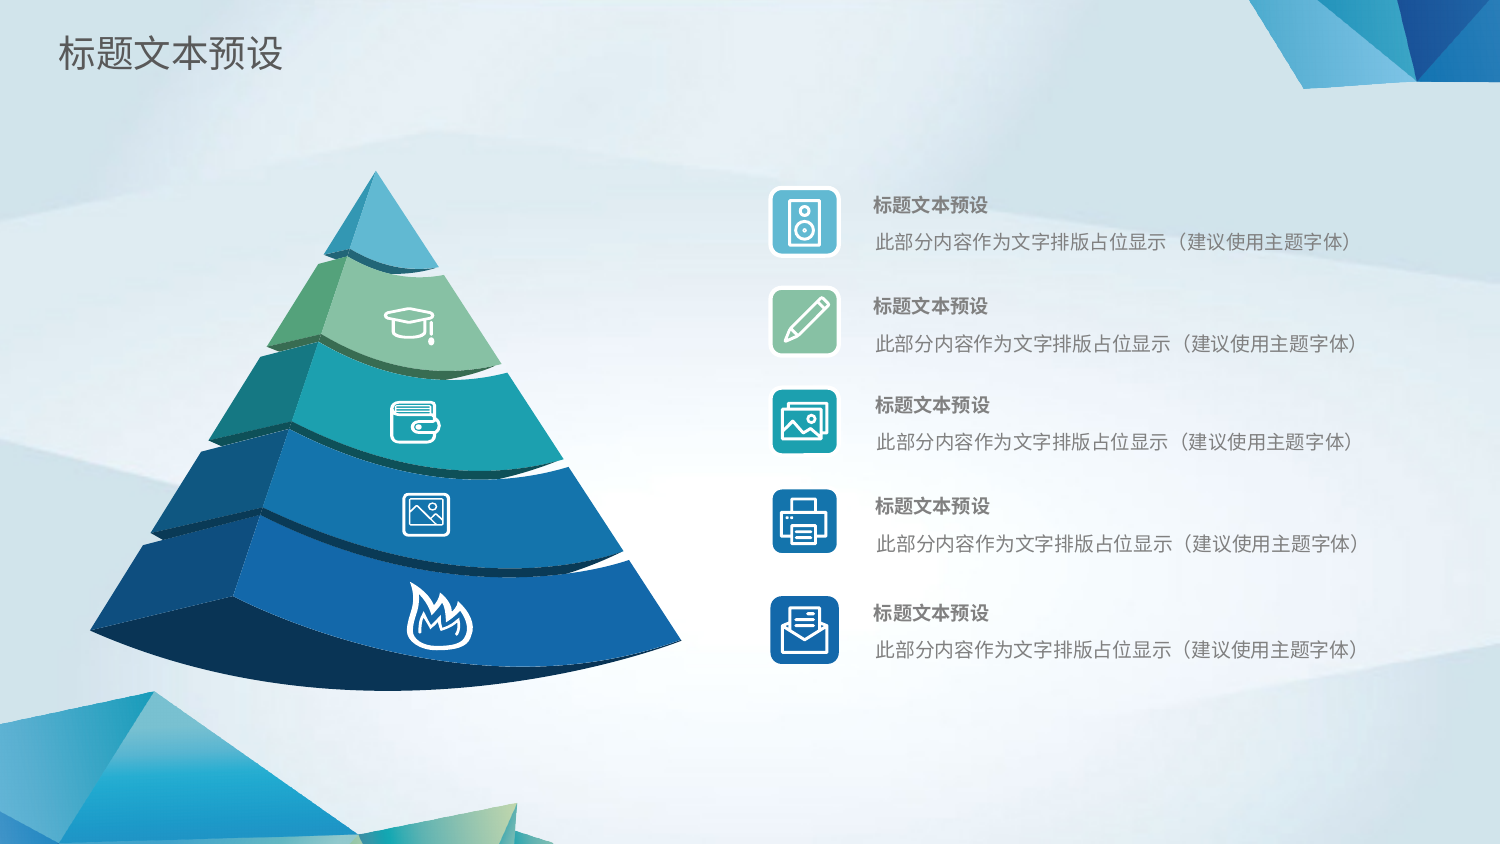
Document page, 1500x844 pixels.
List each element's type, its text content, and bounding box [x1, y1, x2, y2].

picture [0, 0, 1500, 844]
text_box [89, 170, 682, 761]
text_box 标题文本预设 [41, 20, 302, 86]
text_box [770, 185, 1390, 688]
